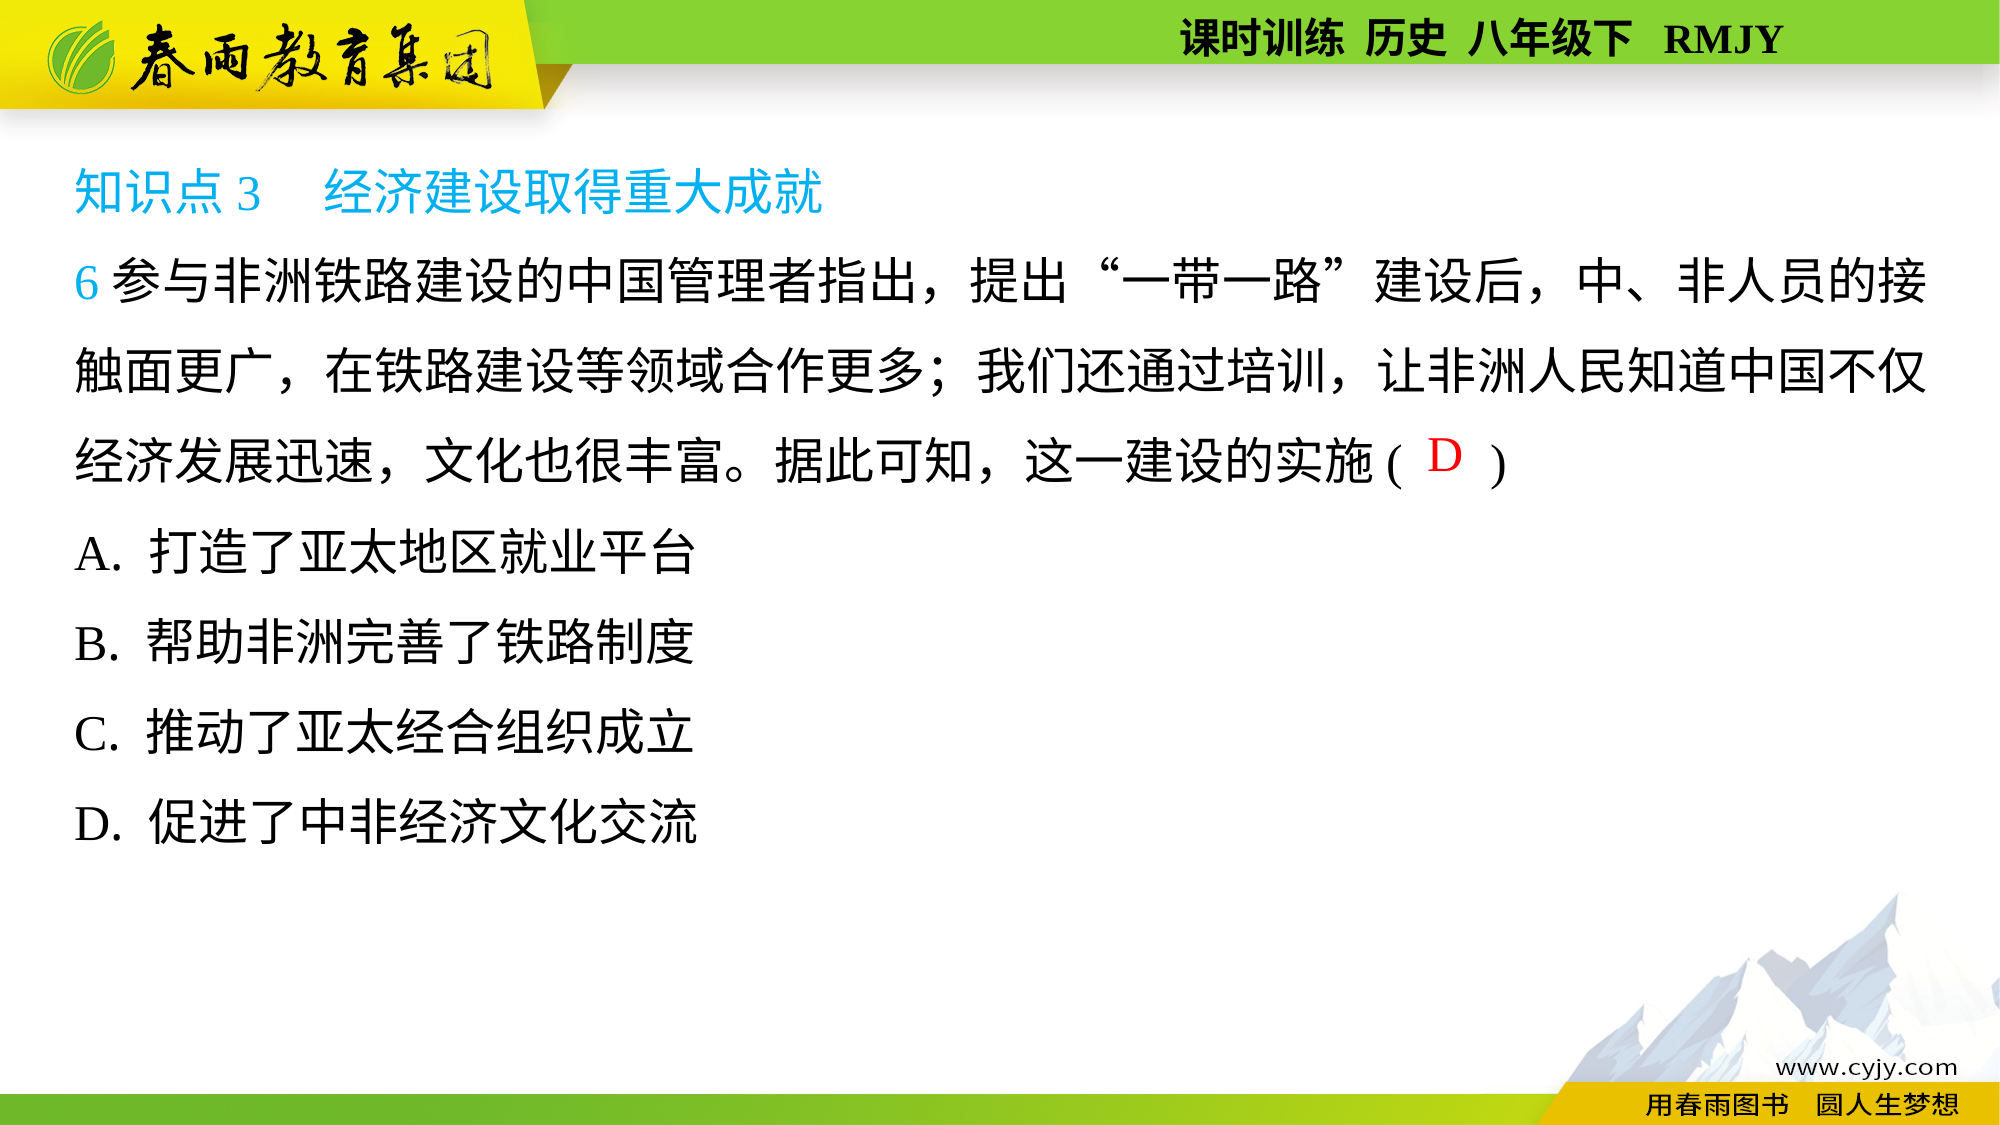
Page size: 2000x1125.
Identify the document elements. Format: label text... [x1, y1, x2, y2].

text_box D [1412, 414, 1479, 490]
list 知识点3 经济建设取得重大成就 6参与非洲铁路建设的中国管理者指出，提出“一带一路”建设后，中、非人员的接触面更广，在铁路建设等领域合作更多；我们还通过培训，让非洲人民知道中国不仅经济发展迅速，文化也很丰富。据此可知，这一建设的实施( ) A. 打造了亚太地区就业平台 B. 帮助非洲完善了铁路制度 C. 推动了亚太经合组织成立 D. 促进了中非经济文化交流 [59, 122, 1944, 865]
picture [0, 0, 2000, 1125]
